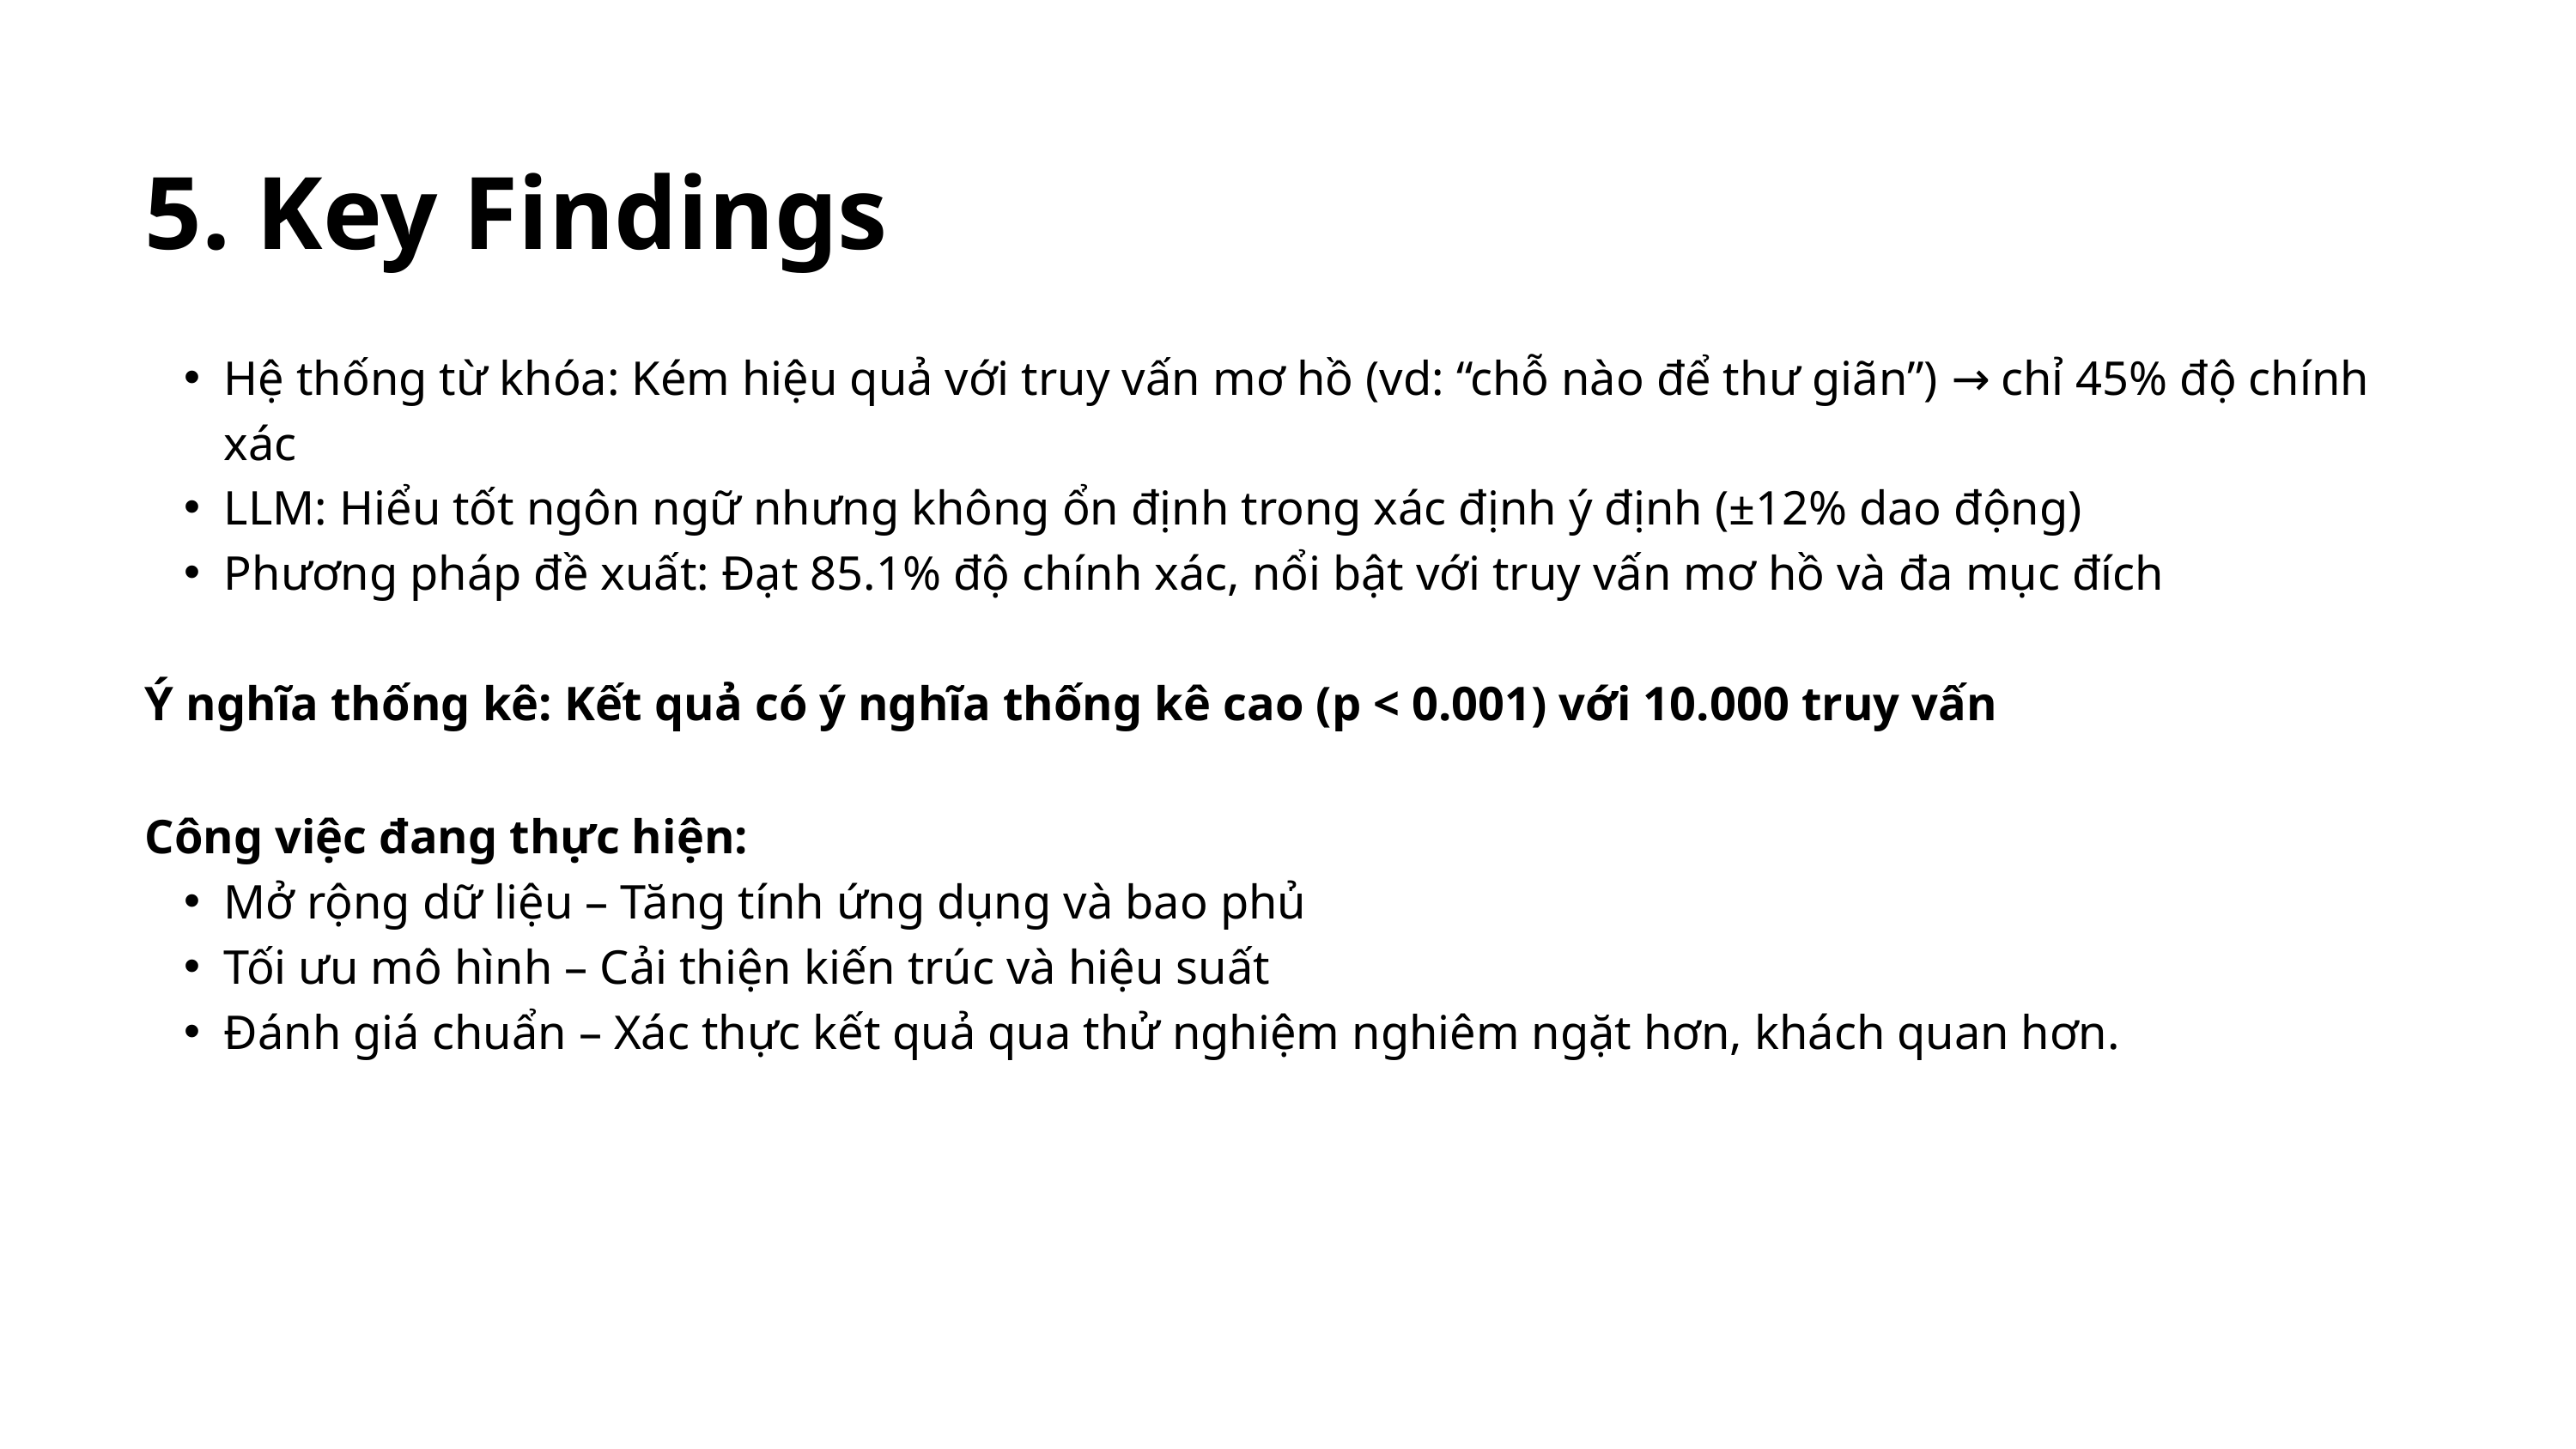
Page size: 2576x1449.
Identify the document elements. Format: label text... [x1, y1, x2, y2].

text_box Công việc đang thực hiện: Mở rộng dữ liệu – Tăng tính ứng dụng và bao phủ Tối ưu mô hình – Cải thiện kiến trúc và hiệu suất Đánh giá chuẩn – Xác thực kết quả qua thử nghiệm nghiêm ngặt hơn, khách quan hơn. [144, 797, 2432, 1058]
text_box 5. Key Findings [144, 131, 2432, 270]
text_box Hệ thống từ khóa: Kém hiệu quả với truy vấn mơ hồ (vd: “chỗ nào để thư giãn”) → chỉ 45% độ chính xác LLM: Hiểu tốt ngôn ngữ nhưng không ổn định trong xác định ý định (±12% dao động) Phương pháp đề xuất: Đạt 85.1% độ chính xác, nổi bật với truy vấn mơ hồ và đa mục đích Ý nghĩa thống kê: Kết quả có ý nghĩa thống kê cao (p < 0.001) với 10.000 truy vấn [144, 339, 2432, 731]
